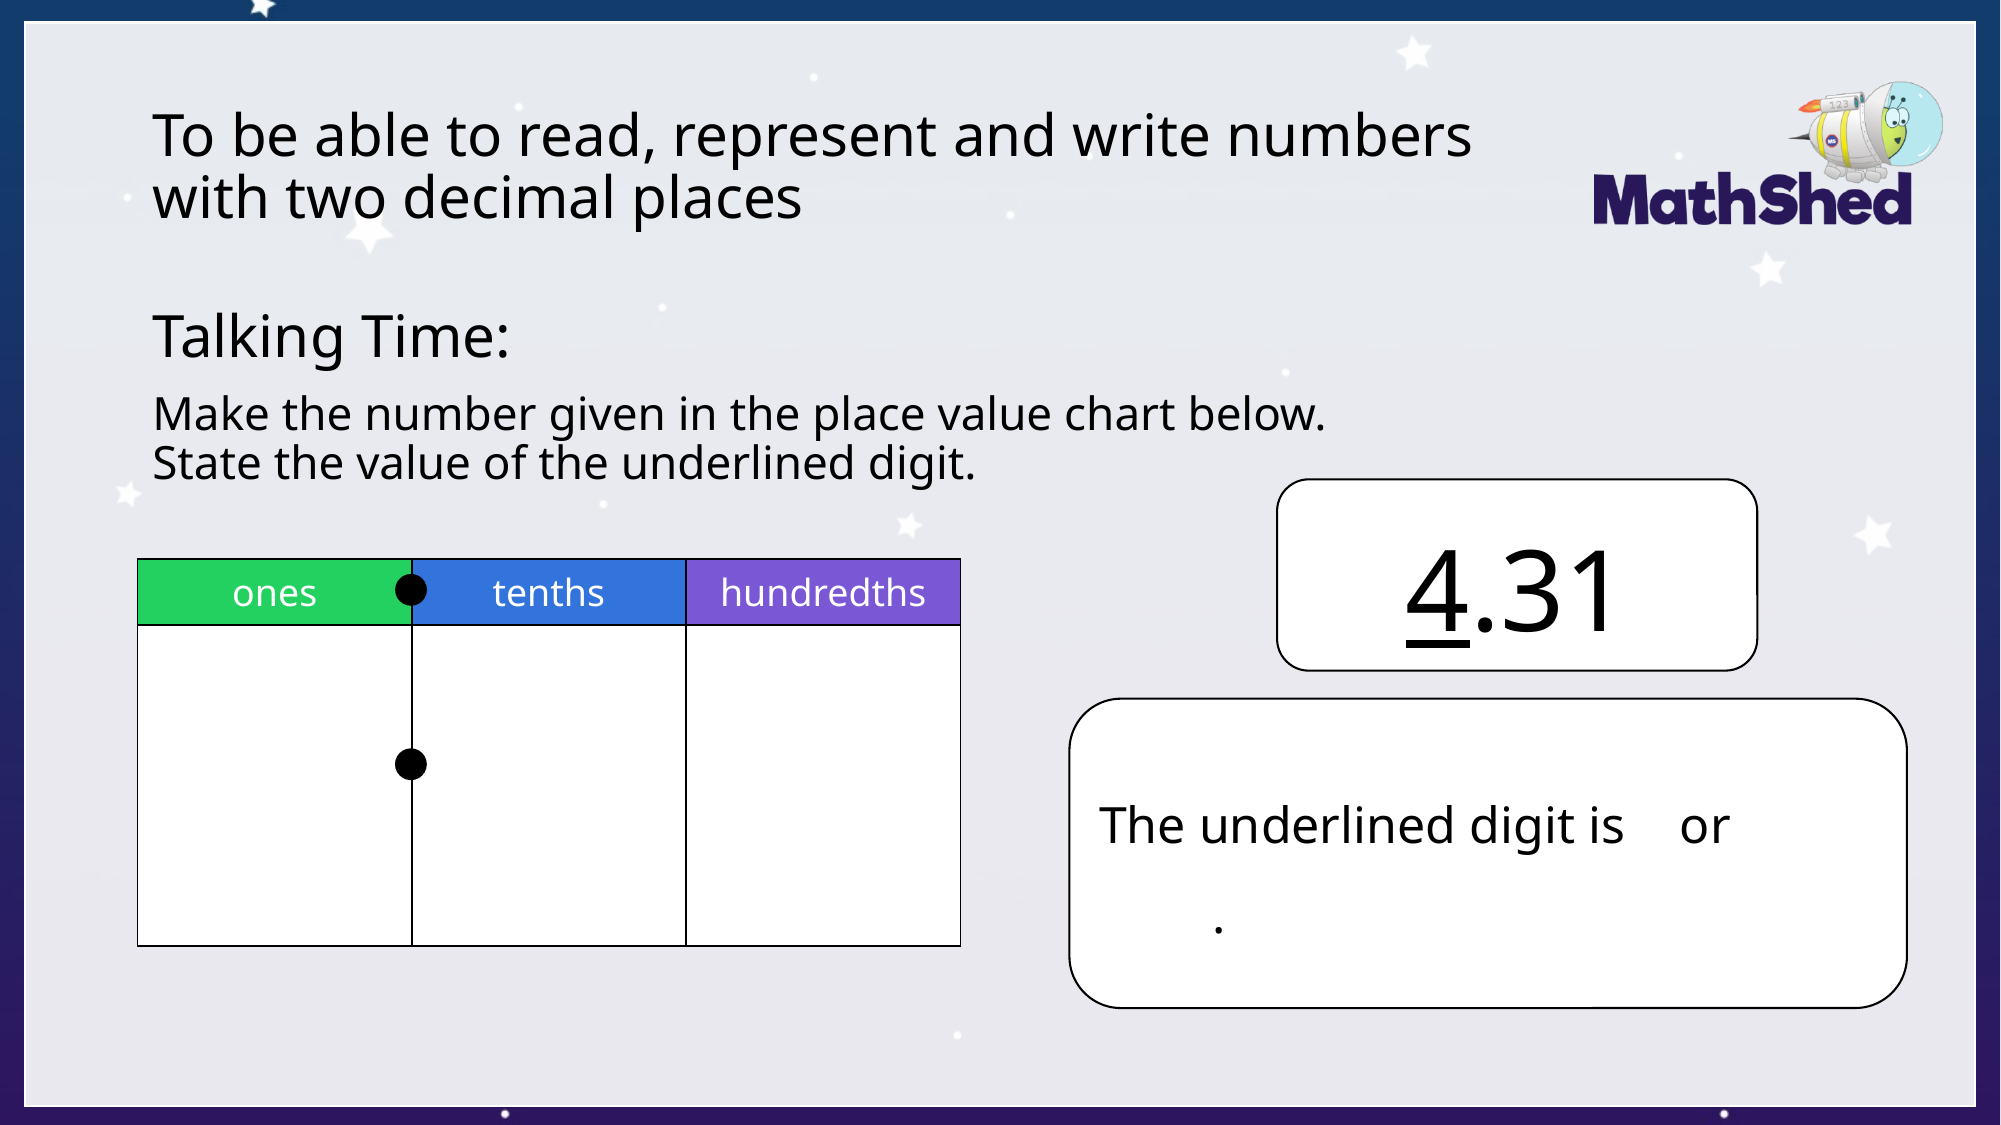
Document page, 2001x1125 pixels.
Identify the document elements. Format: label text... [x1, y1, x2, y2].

text_box 4.31 [1276, 478, 1759, 672]
picture [0, 0, 2001, 1125]
text_box [395, 573, 427, 606]
table_cell [413, 626, 685, 945]
table_cell [687, 626, 960, 945]
text_box The underlined digit is 4 or four ones. [1068, 697, 1908, 1010]
table_header tenths [413, 560, 685, 624]
text_box [394, 748, 427, 781]
table_cell [138, 626, 411, 945]
list Talking Time: Make the number given in the place value chart below. State the value of the underlined digit. [137, 299, 1863, 1014]
table_header ones [138, 560, 411, 624]
title To be able to read, represent and write numbers with two decimal places [137, 59, 1578, 278]
table_header hundredths [687, 560, 960, 624]
